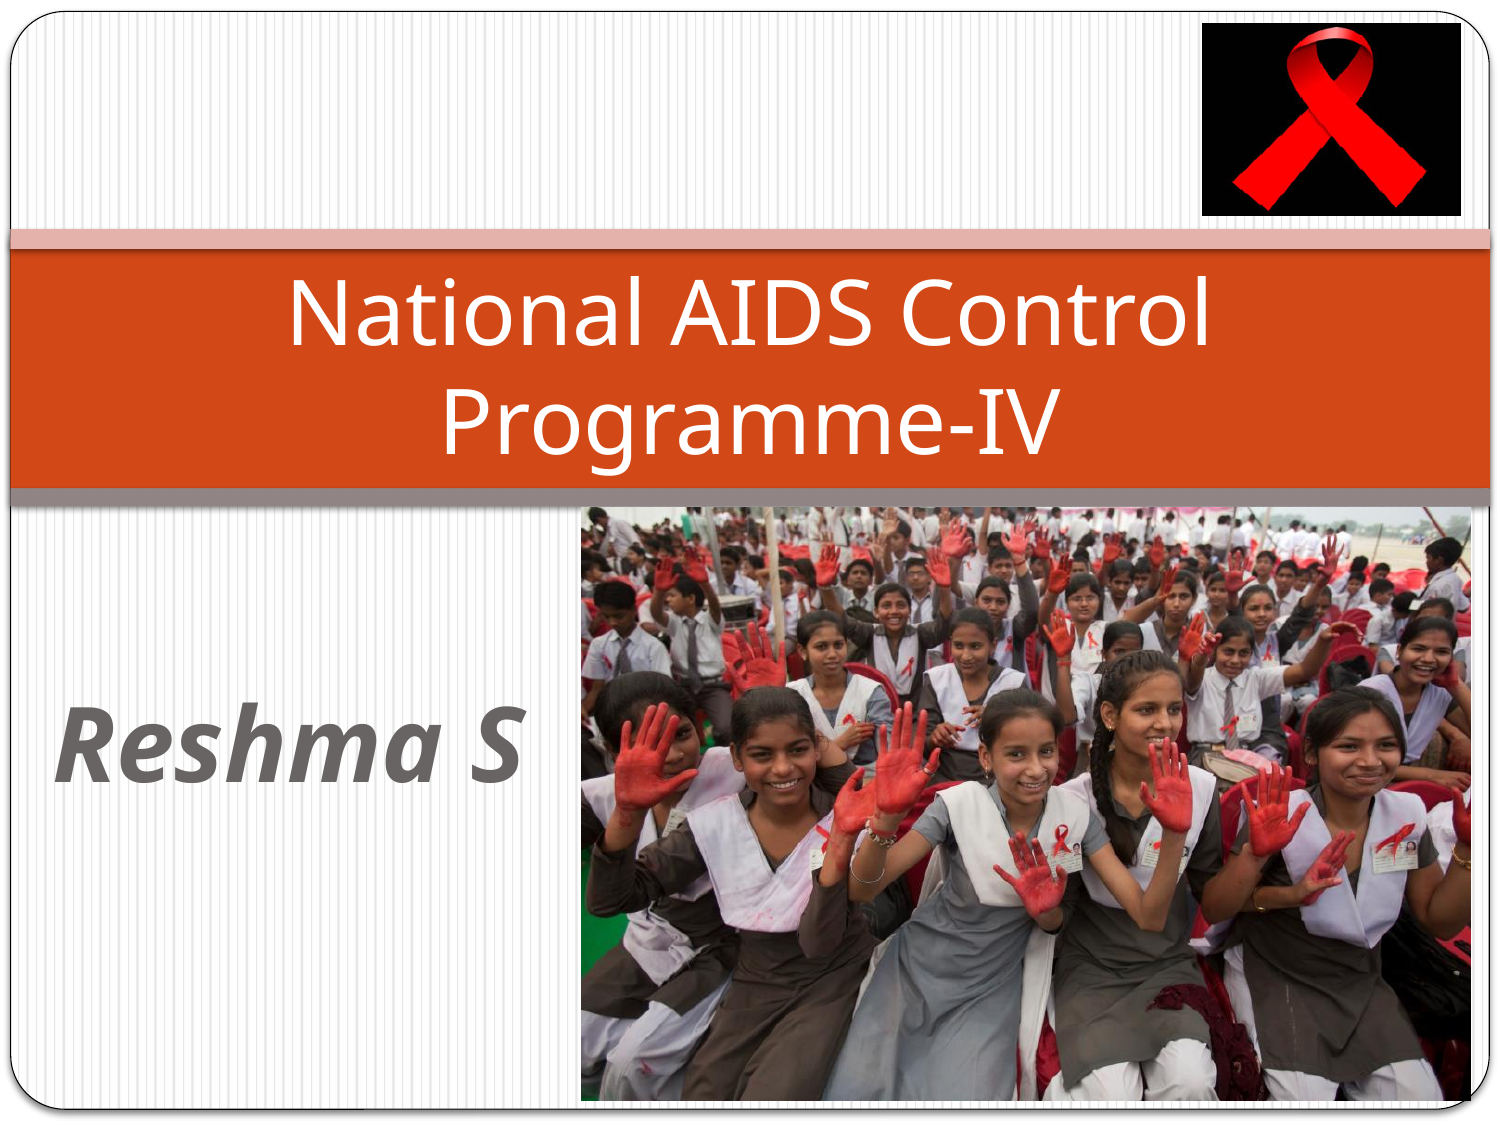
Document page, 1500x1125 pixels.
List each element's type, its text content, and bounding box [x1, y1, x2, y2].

picture [581, 507, 1471, 1101]
picture [1201, 22, 1461, 216]
title National AIDS Control Programme-IV [19, 247, 1481, 489]
subtitle Reshma S [37, 670, 542, 825]
